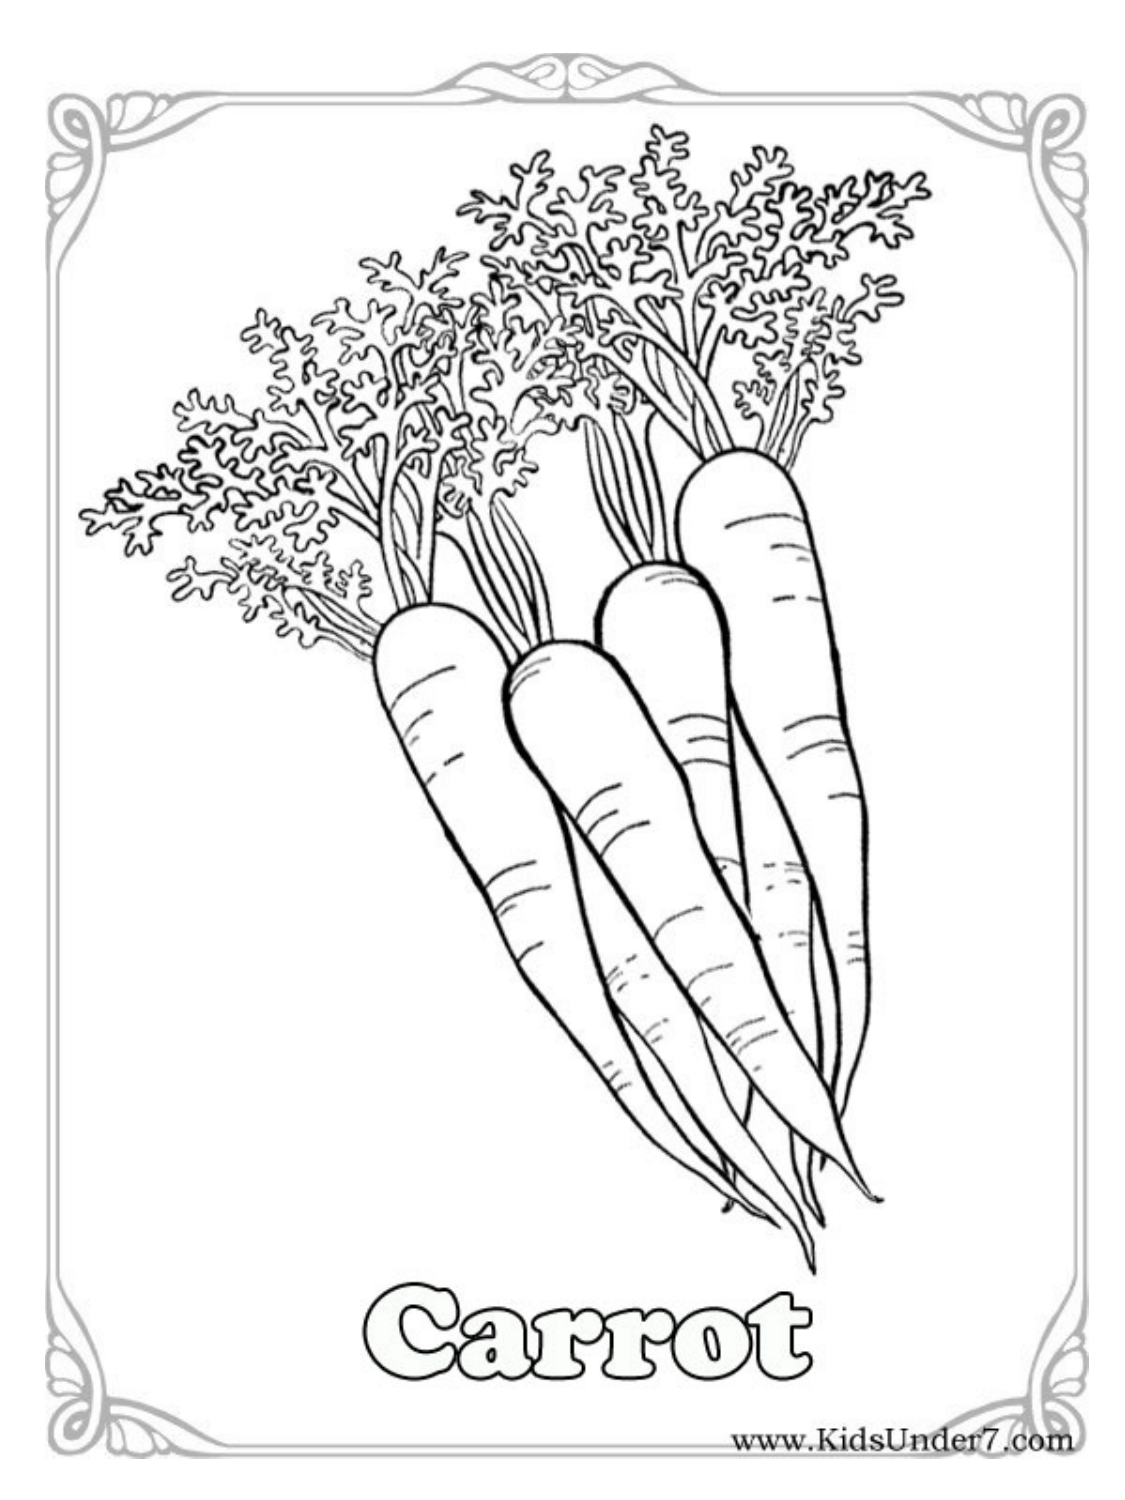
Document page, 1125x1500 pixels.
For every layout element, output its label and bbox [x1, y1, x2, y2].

picture [44, 52, 1089, 1459]
